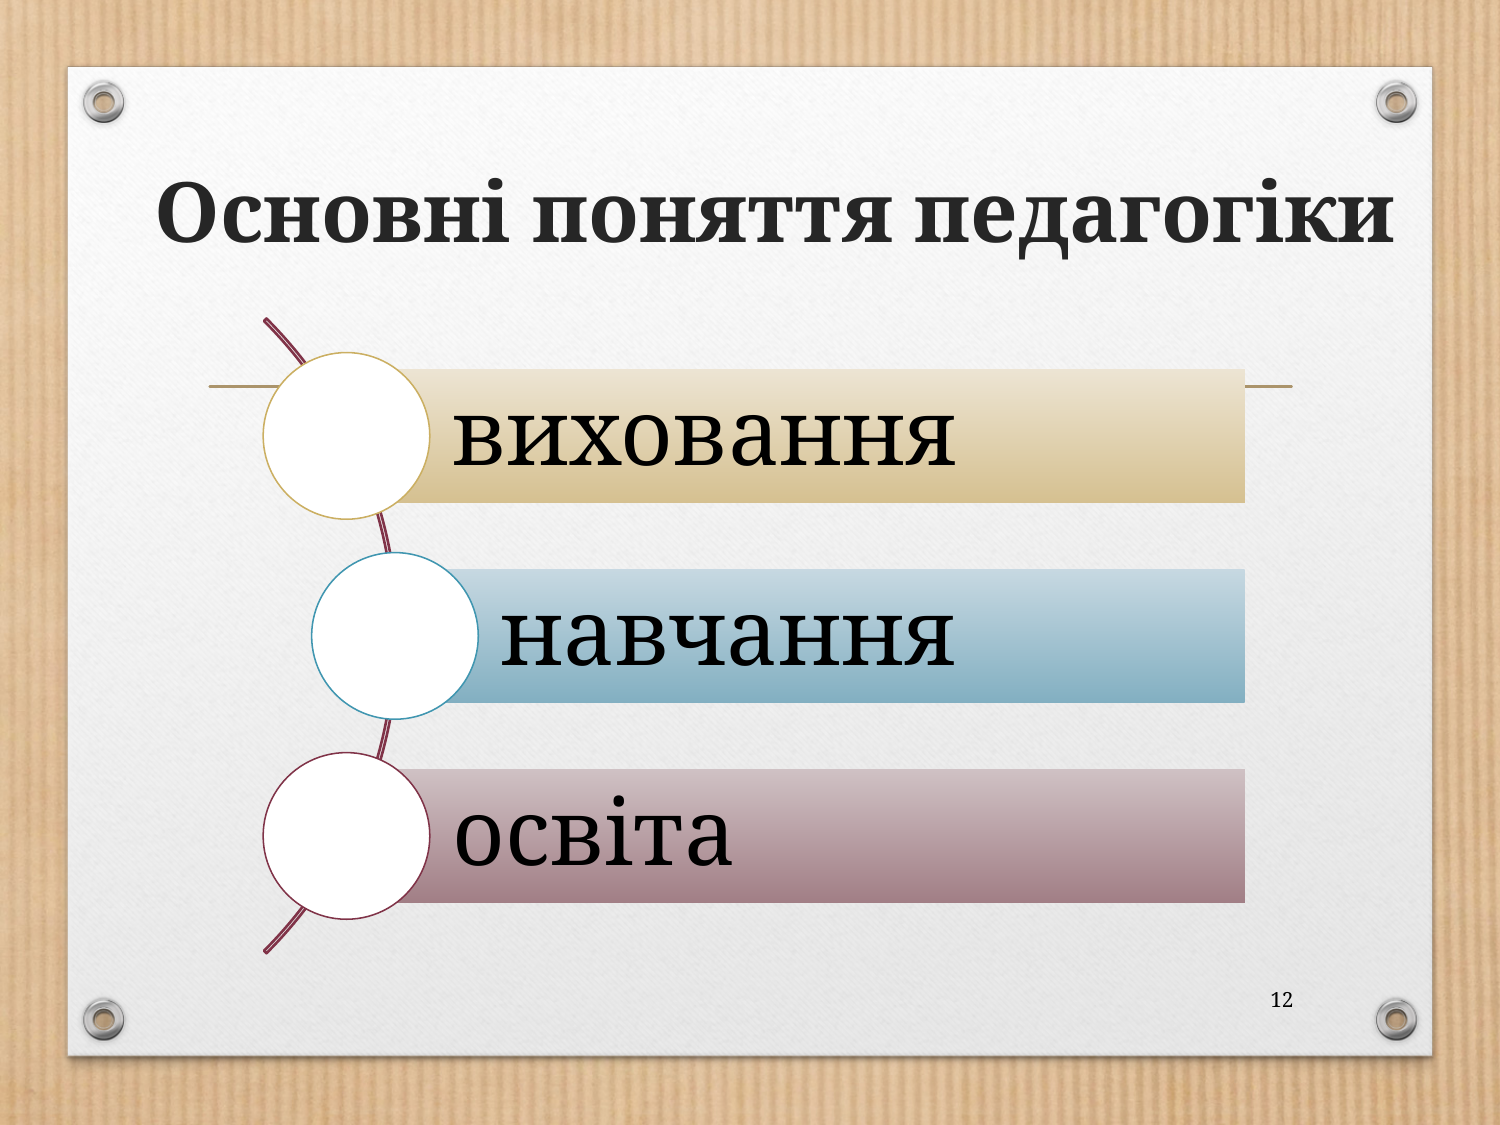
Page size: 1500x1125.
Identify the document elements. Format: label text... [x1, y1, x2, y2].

title Основні поняття педагогіки [100, 115, 1451, 303]
slide_number 12 [1243, 977, 1309, 1024]
picture [0, 0, 1500, 1125]
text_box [253, 302, 1255, 970]
